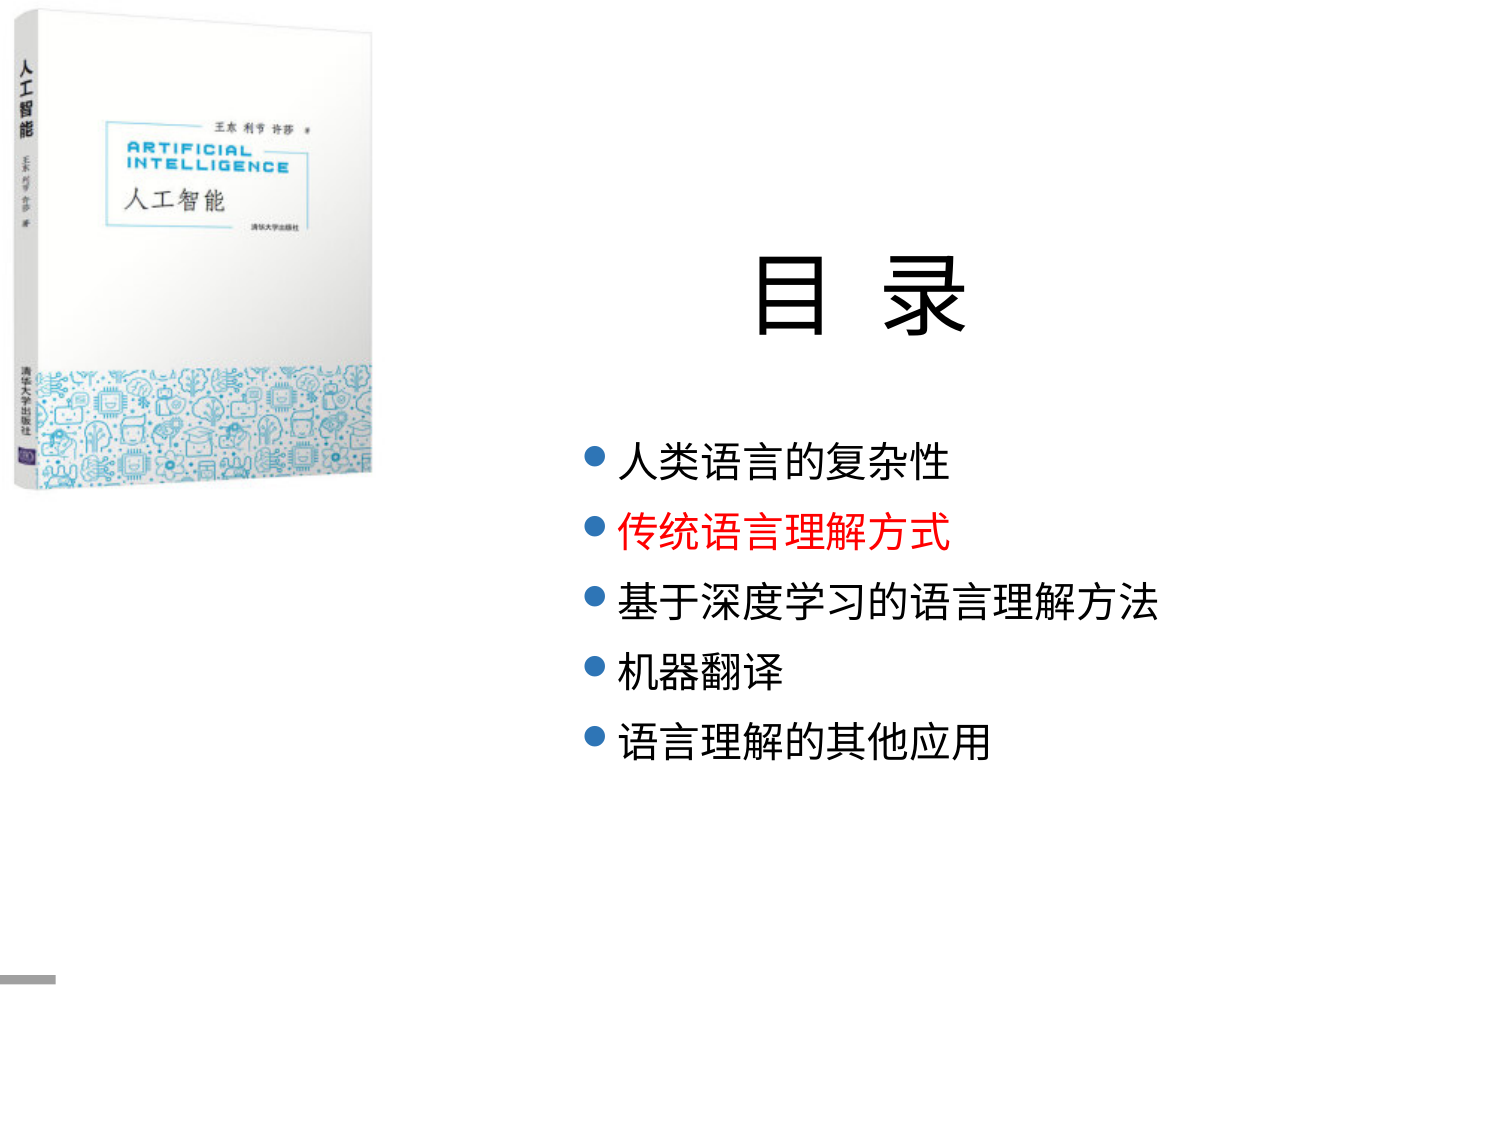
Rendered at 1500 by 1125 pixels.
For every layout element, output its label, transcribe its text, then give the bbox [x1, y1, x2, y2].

text_box 人类语言的复杂性 传统语言理解方式 基于深度学习的语言理解方法 机器翻译 语言理解的其他应用 [570, 435, 1199, 934]
text_box [0, 974, 57, 985]
title 目 录 [730, 200, 1500, 399]
picture [0, 0, 441, 510]
